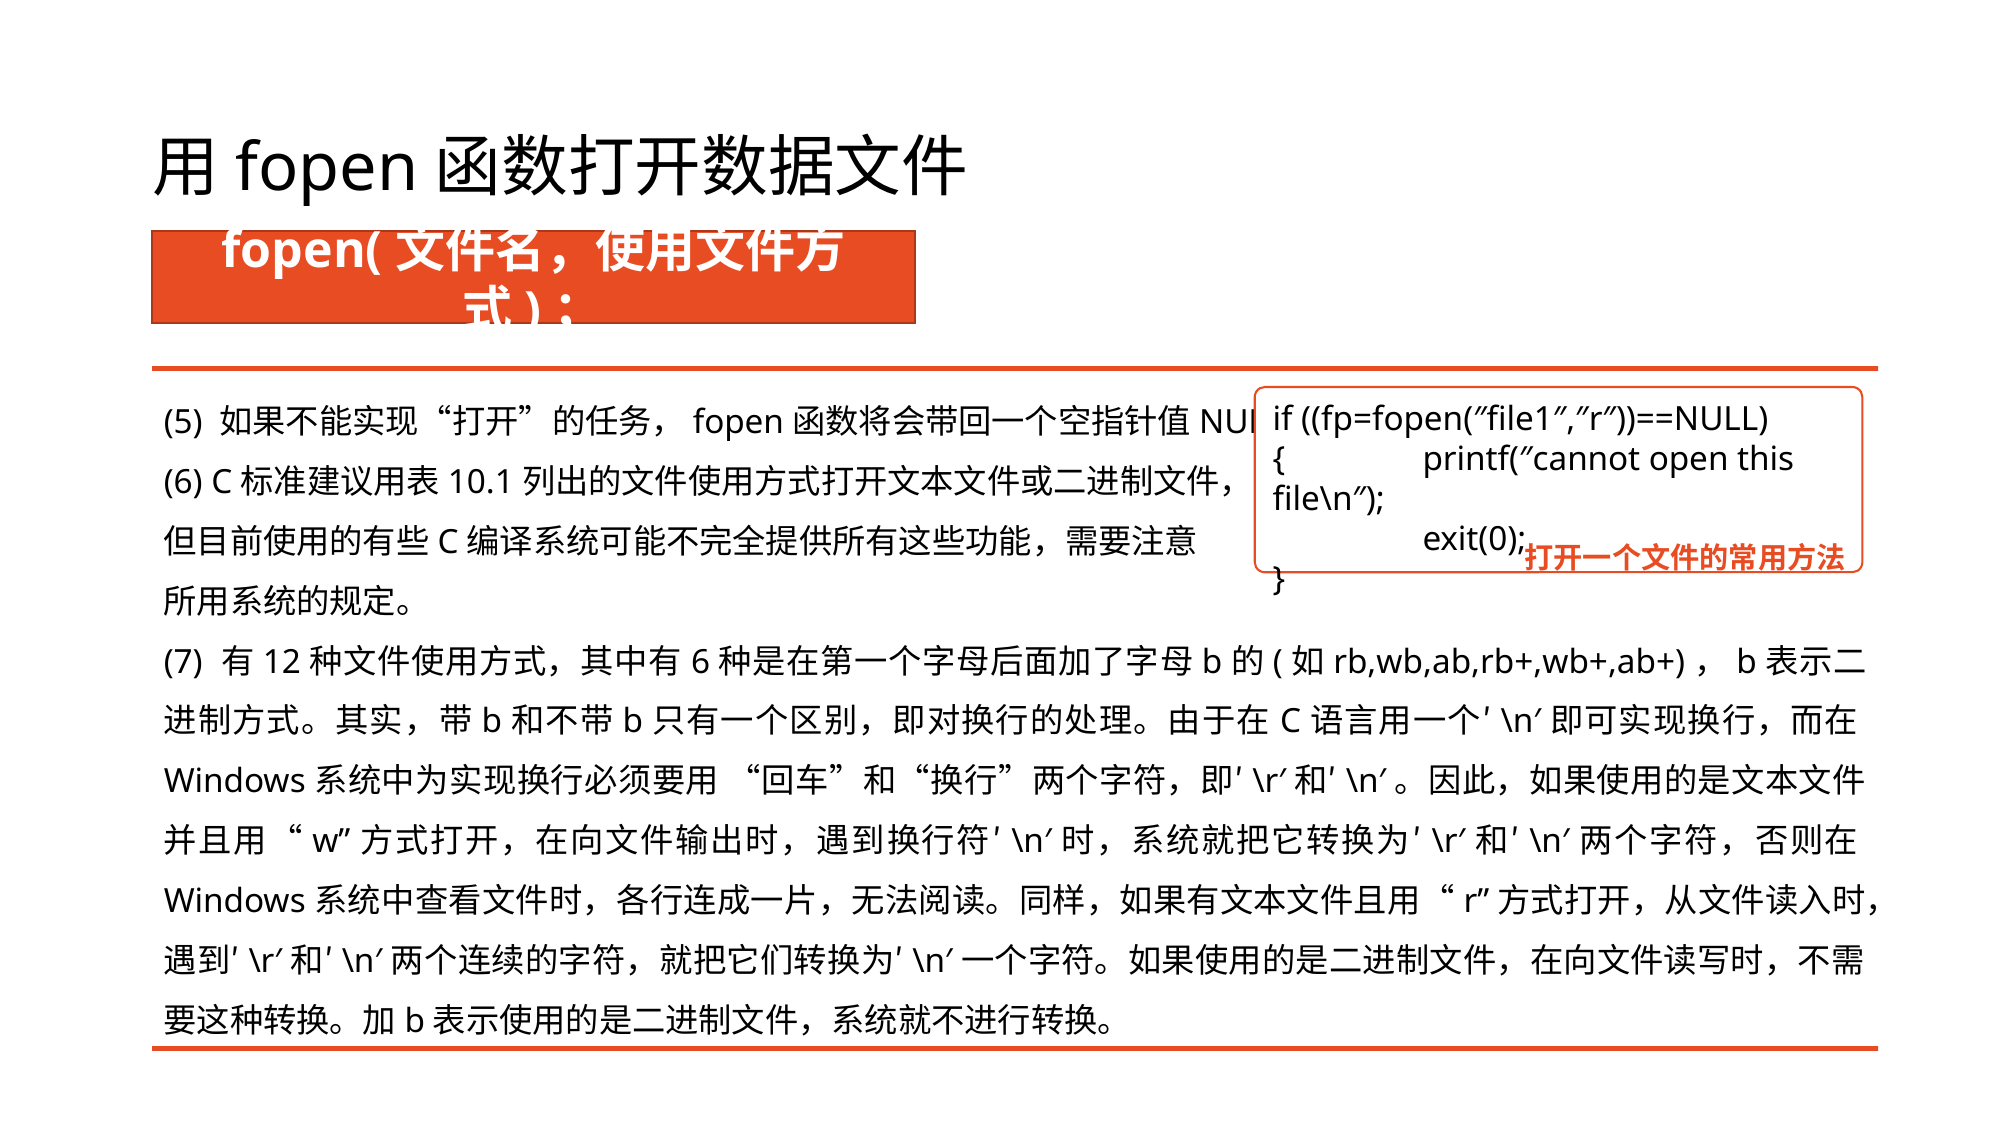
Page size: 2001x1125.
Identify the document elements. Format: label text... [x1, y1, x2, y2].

title 用fopen函数打开数据文件 [137, 59, 1863, 278]
text_box fopen(文件名，使用文件方式)； [151, 230, 916, 324]
text_box if ((fp=fopen(″file1″,″r″))==NULL) { printf(″cannot open this file\n″); exit(0); } [1253, 385, 1864, 574]
text_box 打开一个文件的常用方法 [1509, 531, 1862, 582]
